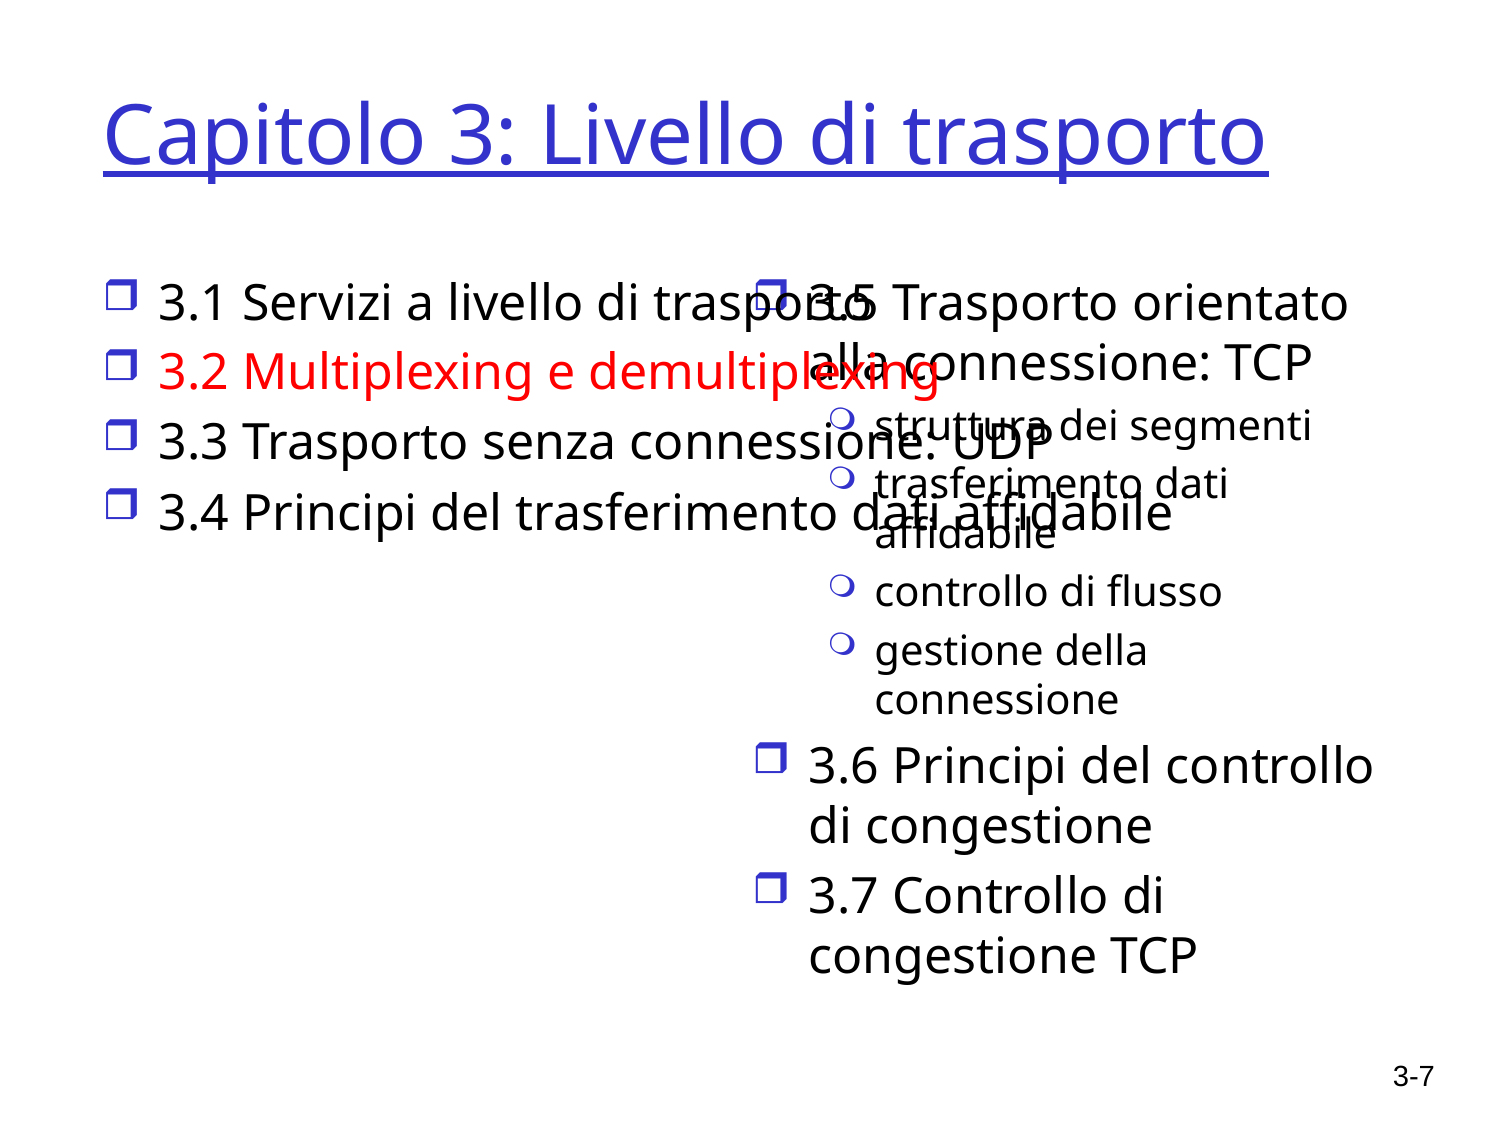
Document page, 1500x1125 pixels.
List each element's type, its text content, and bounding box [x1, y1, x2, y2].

list 3.1 Servizi a livello di trasporto 3.2 Multiplexing e demultiplexing 3.3 Trasporto senza connessione: UDP 3.4 Principi del trasferimento dati affidabile [87, 262, 1363, 1026]
list 3.5 Trasporto orientato alla connessione: TCP struttura dei segmenti trasferimento dati affidabile controllo di flusso gestione della connessione 3.6 Principi del controllo di congestione 3.7 Controllo di congestione TCP [1363, 262, 1403, 1026]
title Capitolo 3: Livello di trasporto [87, 37, 1363, 226]
slide_number 3-7 [1338, 1049, 1451, 1125]
